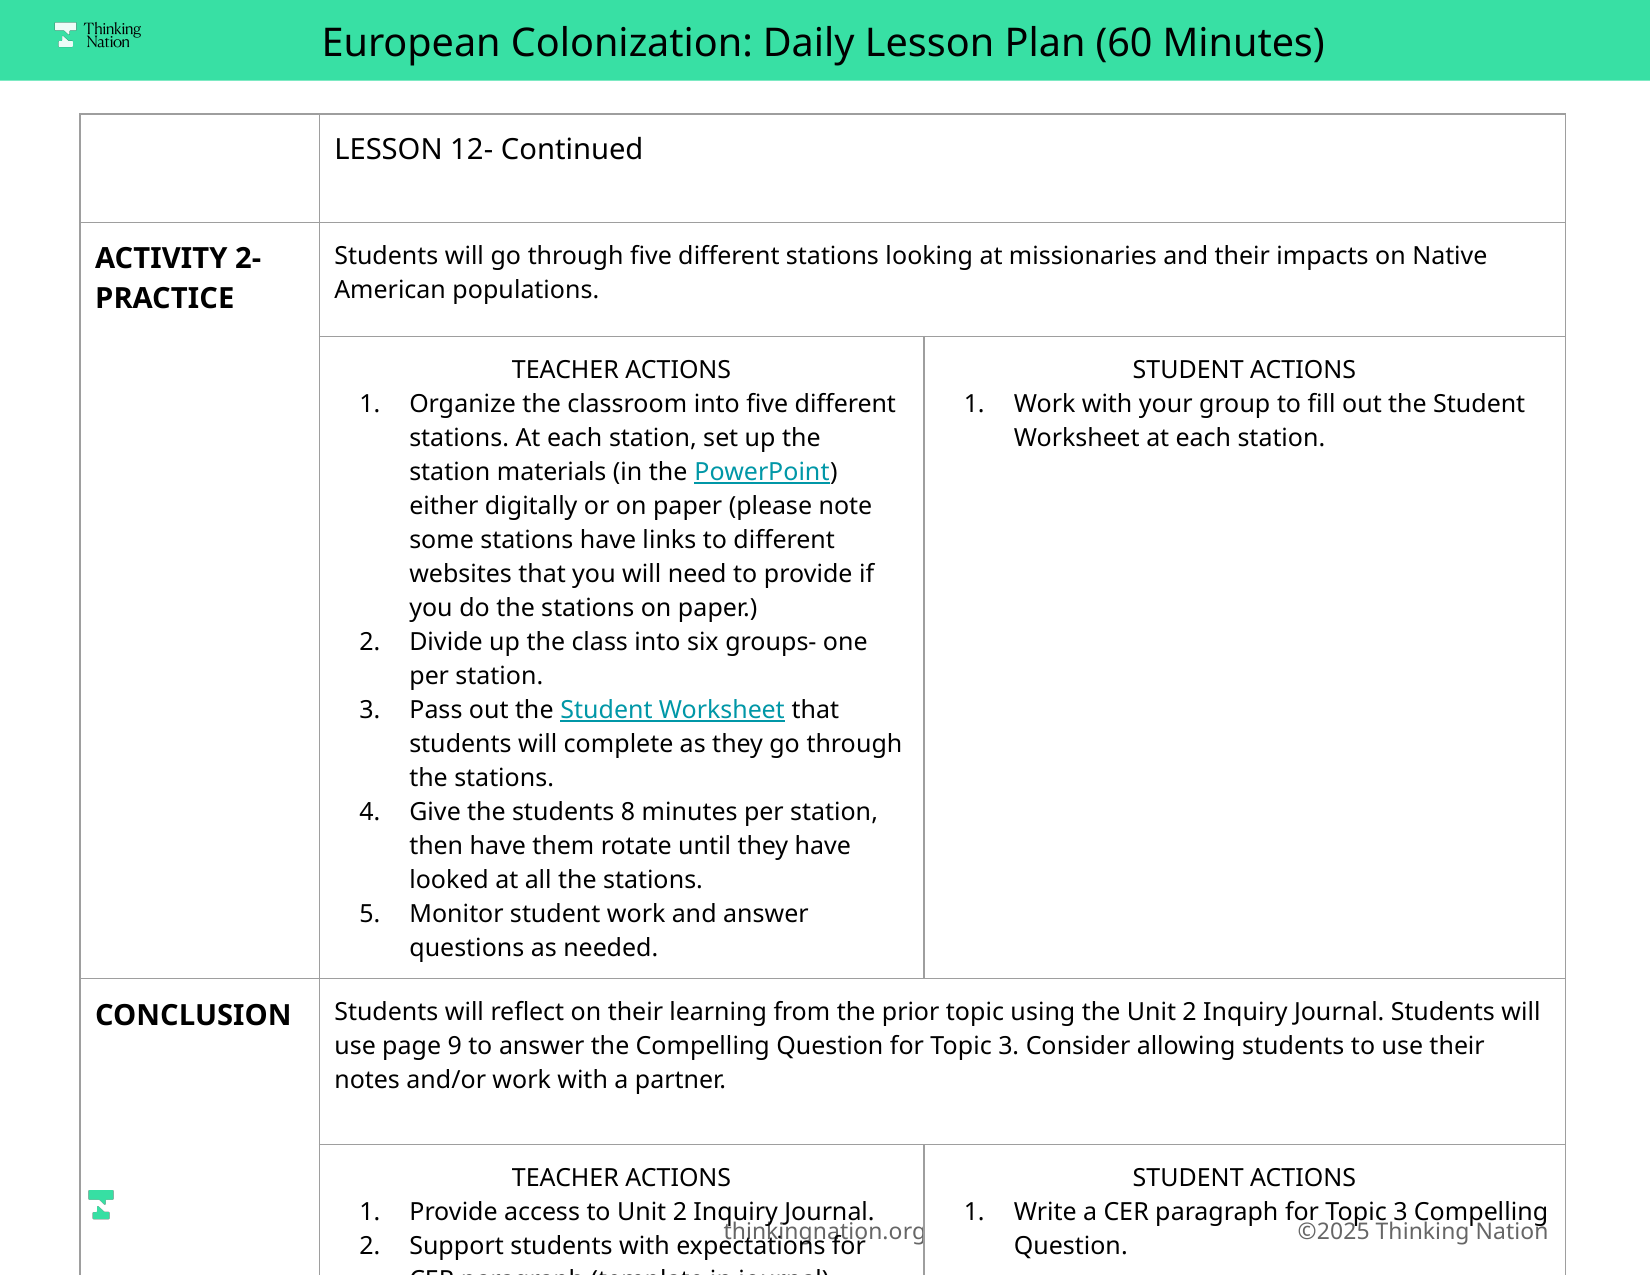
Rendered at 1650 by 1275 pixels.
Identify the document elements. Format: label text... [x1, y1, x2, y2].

table_cell Students will go through five different stations looking at missionaries and their impacts on Native American populations. [320, 223, 1565, 336]
table_cell CONCLUSION [81, 979, 319, 1275]
table_cell TEACHER ACTIONS Organize the classroom into five different stations. At each station, set up the station materials (in the PowerPoint) either digitally or on paper (please note some stations have links to different websites that you will need to provide if you do the stations on paper.) Divide up the class into six groups- one per station. Pass out the Student Worksheet that students will complete as they go through the stations. Give the students 8 minutes per station, then have them rotate until they have looked at all the stations. Monitor student work and answer questions as needed. [320, 337, 923, 978]
table_cell TEACHER ACTIONS Provide access to Unit 2 Inquiry Journal. Support students with expectations for CER paragraph (template in journal) [320, 1145, 923, 1275]
table_cell Students will reflect on their learning from the prior topic using the Unit 2 Inquiry Journal. Students will use page 9 to answer the Compelling Question for Topic 3. Consider allowing students to use their notes and/or work with a partner. [320, 979, 1565, 1144]
table_cell STUDENT ACTIONS Work with your group to fill out the Student Worksheet at each station. [925, 337, 1565, 978]
picture [45, 14, 144, 56]
table_cell STUDENT ACTIONS Write a CER paragraph for Topic 3 Compelling Question. [925, 1145, 1565, 1275]
text_box European Colonization: Daily Lesson Plan (60 Minutes) [0, 0, 1650, 81]
table_cell ACTIVITY 2- PRACTICE [81, 223, 319, 978]
table_header LESSON 12- Continued [320, 115, 1565, 222]
picture [80, 1184, 121, 1225]
table_header [81, 115, 319, 222]
